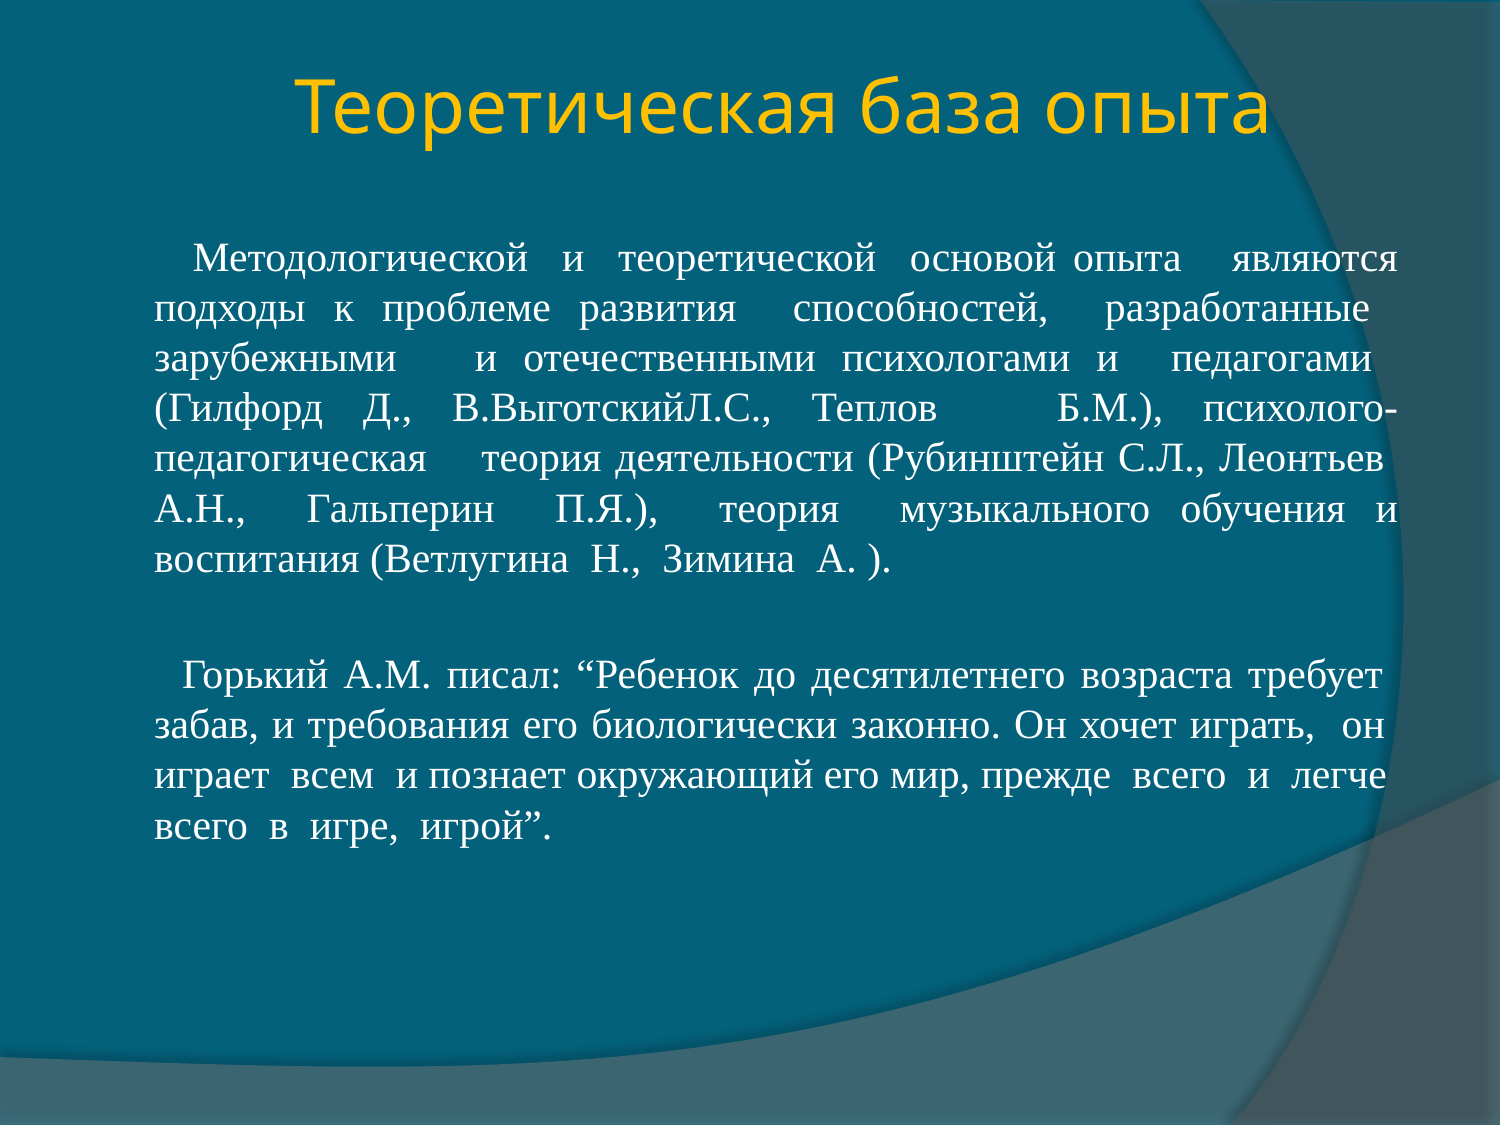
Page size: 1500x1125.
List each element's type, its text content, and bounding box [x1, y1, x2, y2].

title Теоретическая база опыта [174, 1, 1413, 164]
list Методологической и теоретической основой опыта являются подходы к проблеме развития способностей, разработанные зарубежными и отечественными психологами и педагогами (Гилфорд Д., В.ВыготскийЛ.С., Теплов Б.М.), психолого-педагогическая теория деятельности (Рубинштейн С.Л., Леонтьев А.Н., Гальперин П.Я.), теория музыкального обучения и воспитания (Ветлугина Н., Зимина А. ). Горький А.М. писал: “Ребенок до десятилетнего возраста требует забав, и требования его биологически законно. Он хочет играть, он играет всем и познает окружающий его мир, прежде всего и легче всего в игре, игрой”. [70, 164, 1414, 1043]
